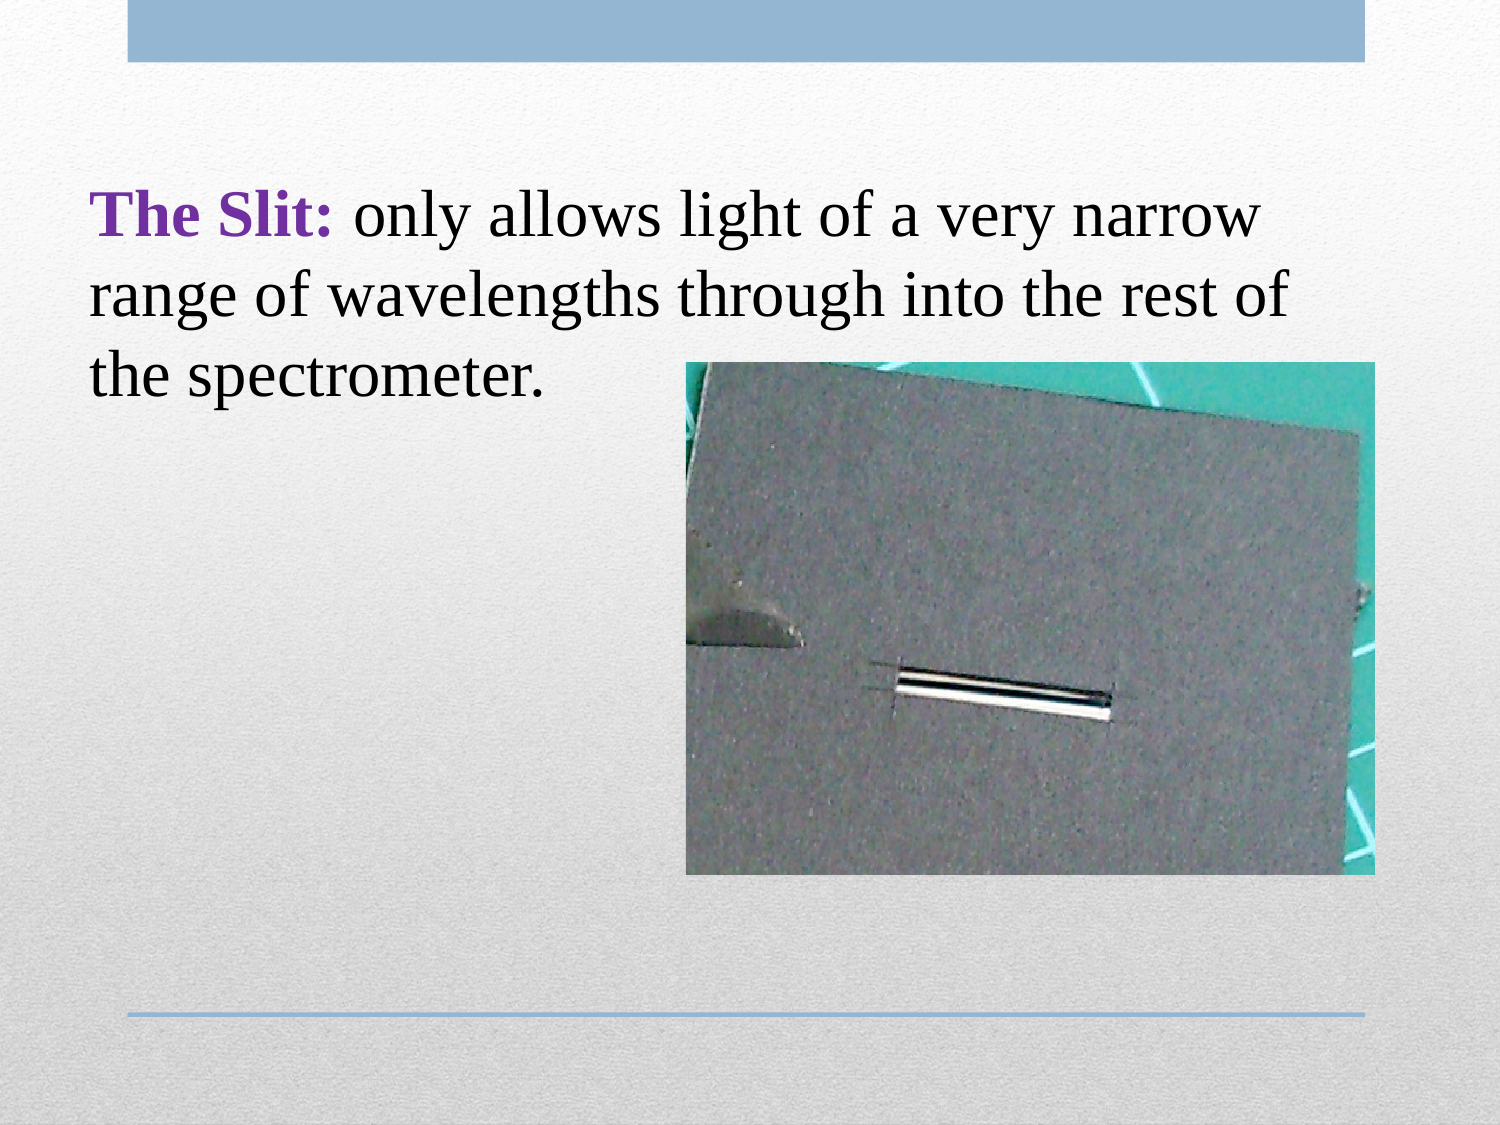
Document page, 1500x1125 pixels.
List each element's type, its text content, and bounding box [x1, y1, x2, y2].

text_box The Slit: only allows light of a very narrow range of wavelengths through into the rest of the spectrometer. [75, 162, 1375, 418]
picture [685, 361, 1376, 876]
